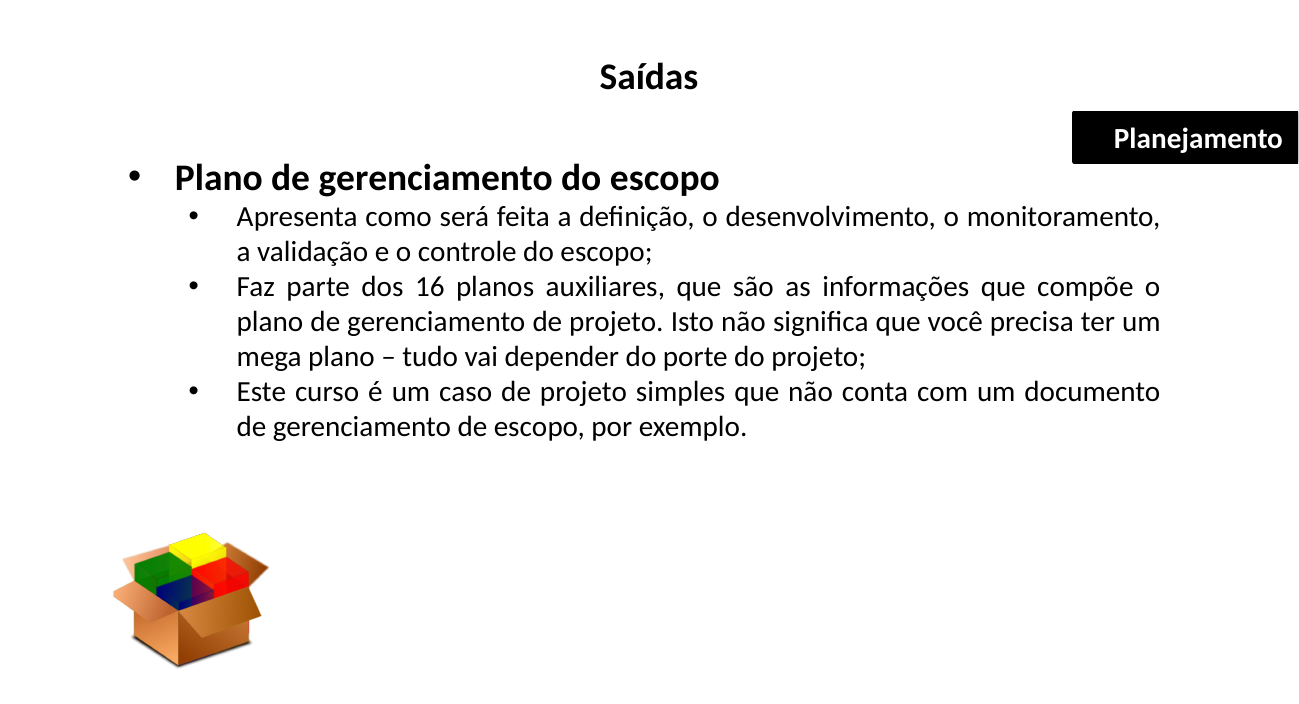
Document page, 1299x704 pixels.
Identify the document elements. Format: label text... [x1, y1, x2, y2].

text_box Plano de gerenciamento do escopo Apresenta como será feita a definição, o desenvolvimento, o monitoramento, a validação e o controle do escopo; Faz parte dos 16 planos auxiliares, que são as informações que compõe o plano de gerenciamento de projeto. Isto não significa que você precisa ter um mega plano – tudo vai depender do porte do projeto; Este curso é um caso de projeto simples que não conta com um documento de gerenciamento de escopo, por exemplo. [113, 145, 1177, 454]
text_box Saídas [0, 44, 1299, 106]
text_box Planejamento [1074, 112, 1299, 162]
picture [112, 520, 273, 672]
